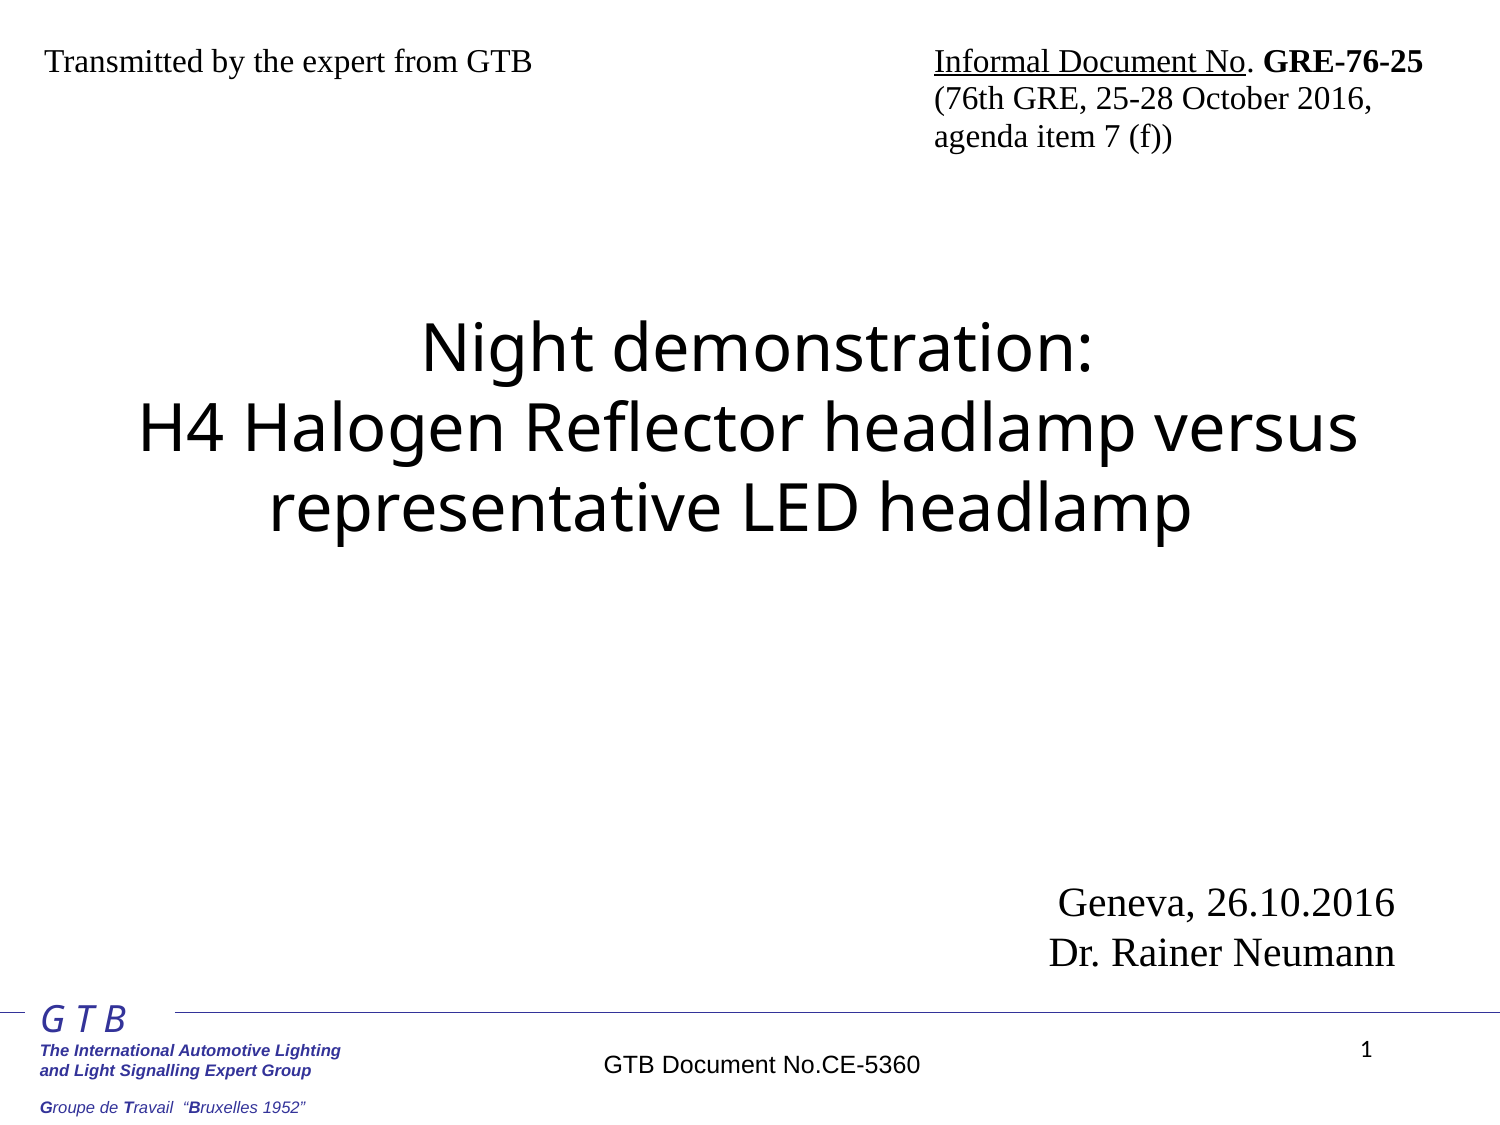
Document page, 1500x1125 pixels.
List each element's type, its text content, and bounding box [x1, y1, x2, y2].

table_header Transmitted by the expert from GTB [33, 55, 835, 155]
table_header Informal Document No. GRE-76-25 (76th GRE, 25-28 October 2016, agenda item 7 (f)) [835, 55, 1500, 155]
title Night demonstration: H4 Halogen Reflector headlamp versus representative LED headlamp [111, 404, 1387, 604]
slide_number 1 [1074, 1024, 1388, 1101]
text_box Geneva, 26.10.2016 Dr. Rainer Neumann [953, 867, 1411, 983]
text_box GTB Document No.CE-5360 [505, 1025, 1020, 1101]
